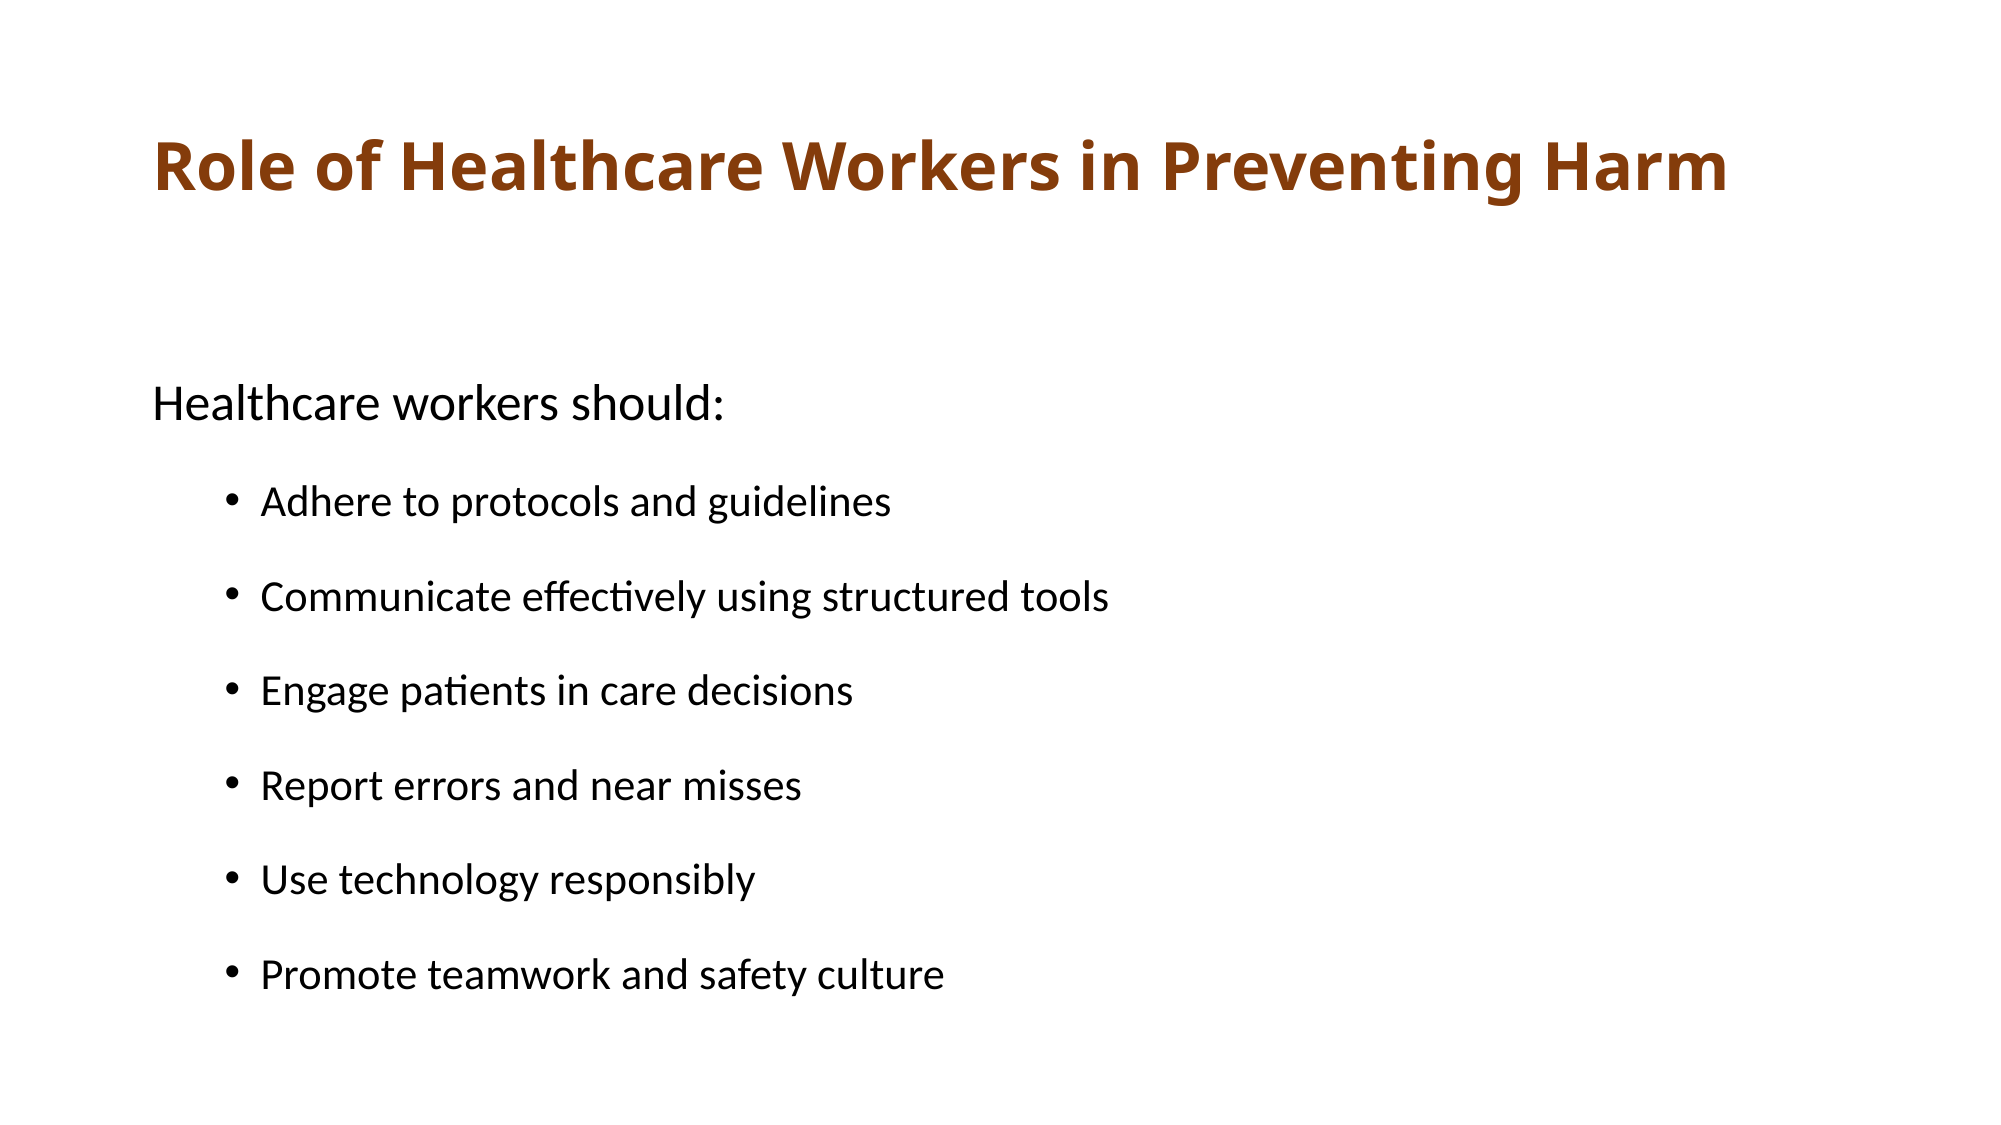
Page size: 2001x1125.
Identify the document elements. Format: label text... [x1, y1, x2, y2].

list Healthcare workers should: Adhere to protocols and guidelines Communicate effectively using structured tools Engage patients in care decisions Report errors and near misses Use technology responsibly Promote teamwork and safety culture [137, 299, 1863, 1014]
title Role of Healthcare Workers in Preventing Harm [137, 59, 1863, 278]
